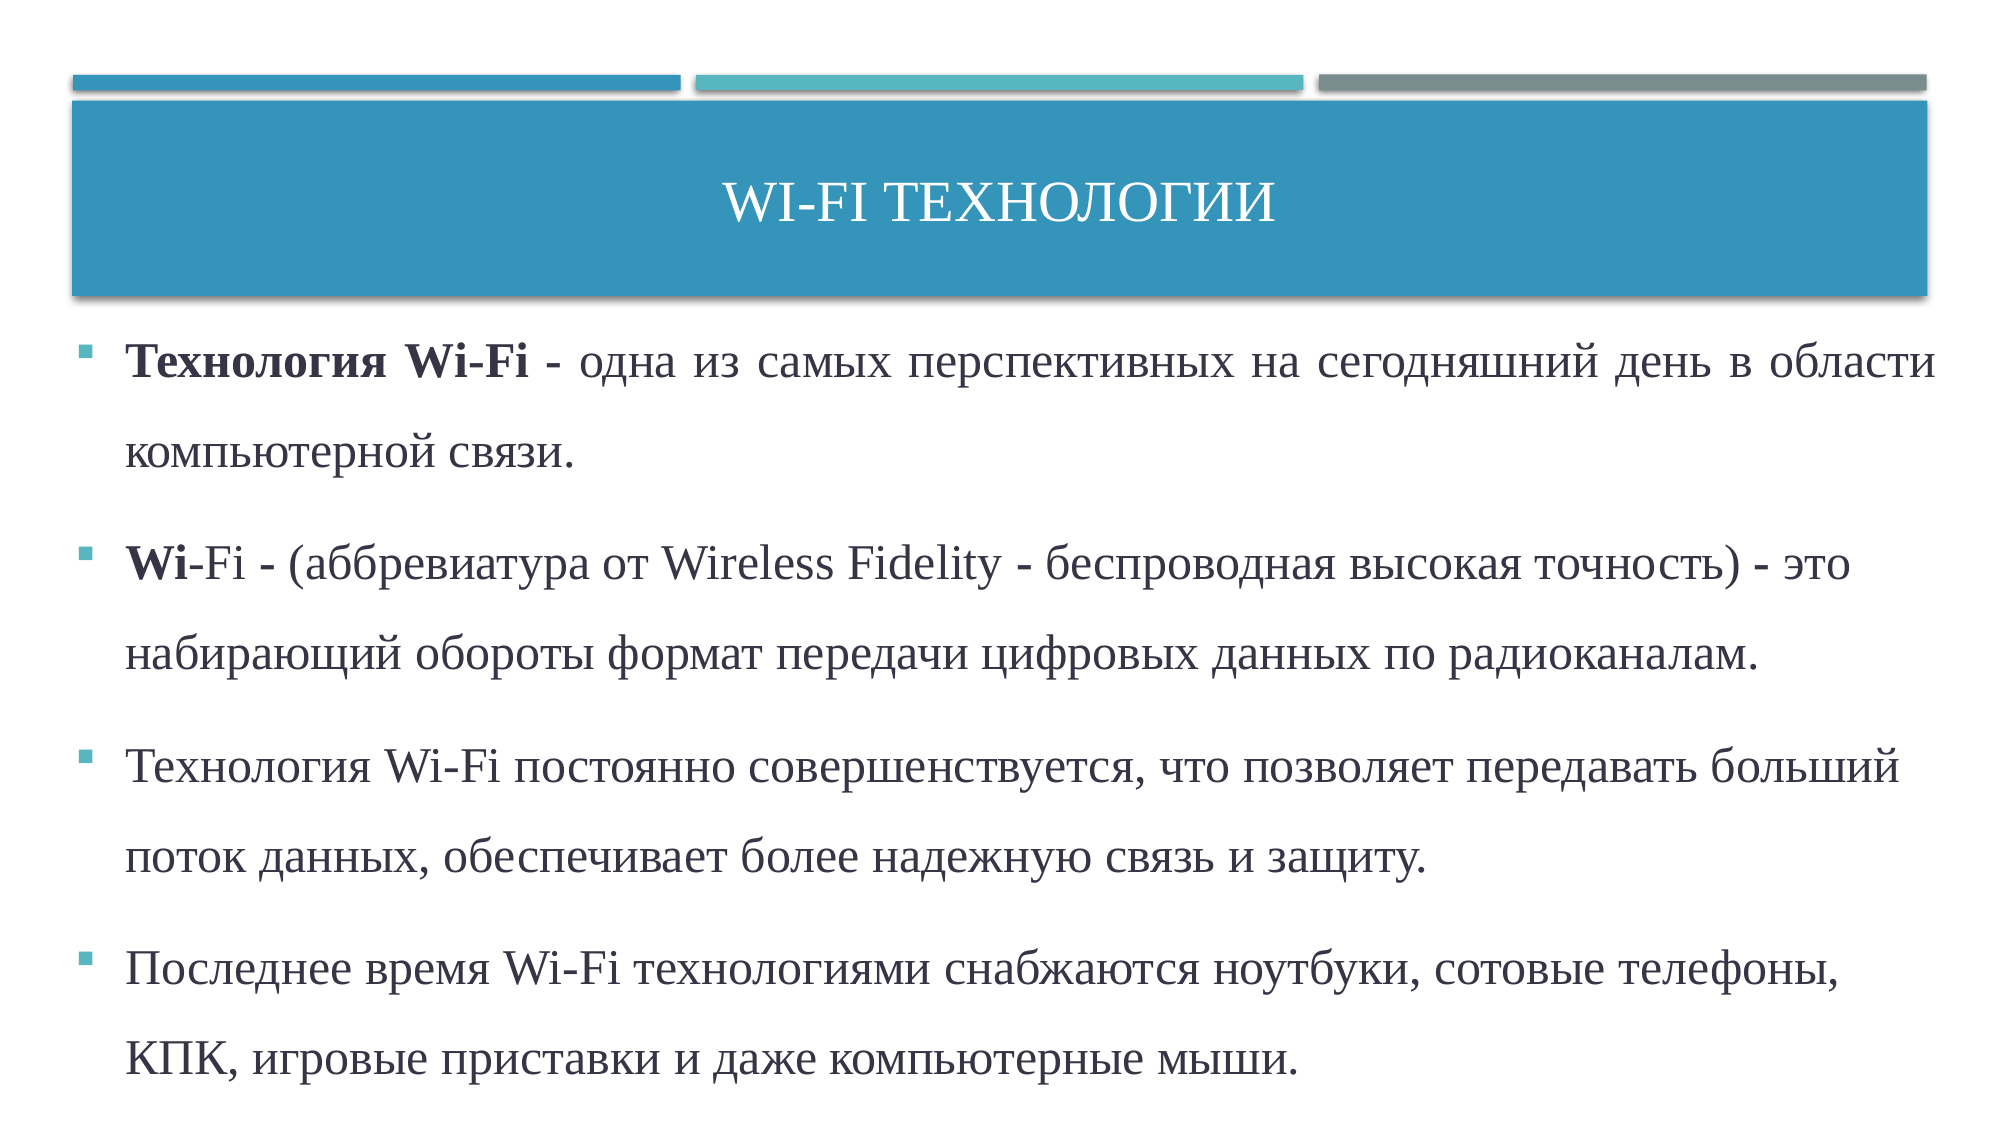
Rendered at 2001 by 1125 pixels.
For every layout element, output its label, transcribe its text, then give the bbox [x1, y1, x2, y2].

title Wi-Fi технологии [95, 115, 1905, 282]
list Технология Wi-Fi - одна из самых перспективных на сегодняшний день в области компьютерной связи. Wi-Fi - (аббревиатура от Wireless Fidelity - беспроводная высокая точность) - это набирающий обороты формат передачи цифровых данных по радиоканалам. Технология Wi-Fi постоянно совершенствуется, что позволяет передавать больший поток данных, обеспечивает более надежную связь и защиту. Последнее время Wi-Fi технологиями снабжаются ноутбуки, сотовые телефоны, КПК, игровые приставки и даже компьютерные мыши. [60, 389, 1953, 1063]
